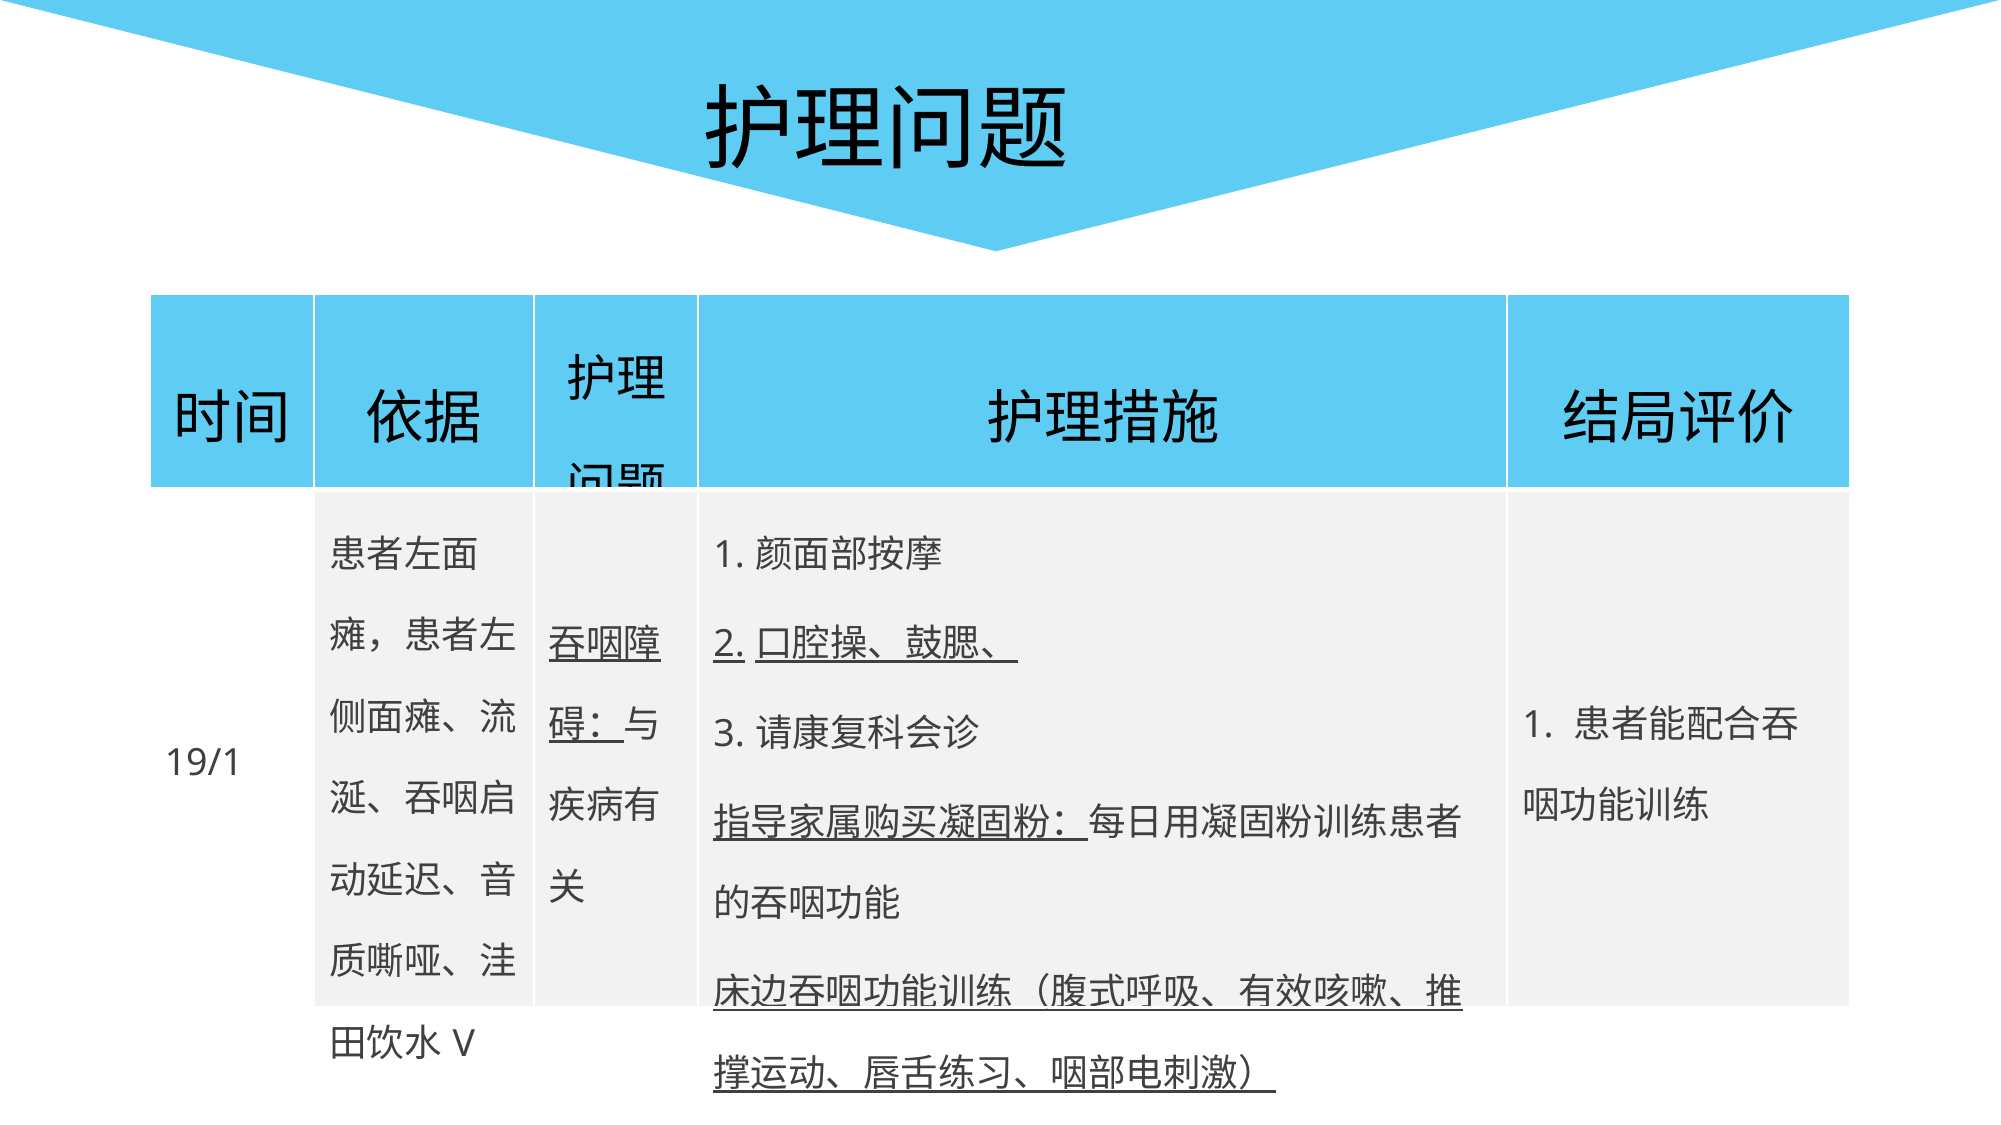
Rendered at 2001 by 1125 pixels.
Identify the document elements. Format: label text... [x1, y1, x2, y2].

table_header 时间 [151, 295, 313, 487]
table_cell 吞咽障碍：与疾病有关 [535, 492, 697, 1006]
table_header 护理问题 [535, 295, 697, 487]
table_cell 19/1 [151, 492, 313, 1006]
table_header 结局评价 [1508, 295, 1849, 487]
table_cell 1. 患者能配合吞咽功能训练 [1508, 492, 1849, 1006]
text_box 护理问题 [687, 62, 1239, 188]
table_header 护理措施 [699, 295, 1506, 487]
text_box [0, 0, 2000, 253]
table_header 依据 [315, 295, 533, 487]
table_cell 患者左面瘫，患者左侧面瘫、流涎、吞咽启动延迟、音质嘶哑、洼田饮水V [315, 492, 533, 1006]
table_cell 1.颜面部按摩 2.口腔操、鼓腮、 3.请康复科会诊 指导家属购买凝固粉：每日用凝固粉训练患者的吞咽功能 床边吞咽功能训练（腹式呼吸、有效咳嗽、推撑运动、唇舌练习、咽部电刺激） [699, 492, 1506, 1006]
